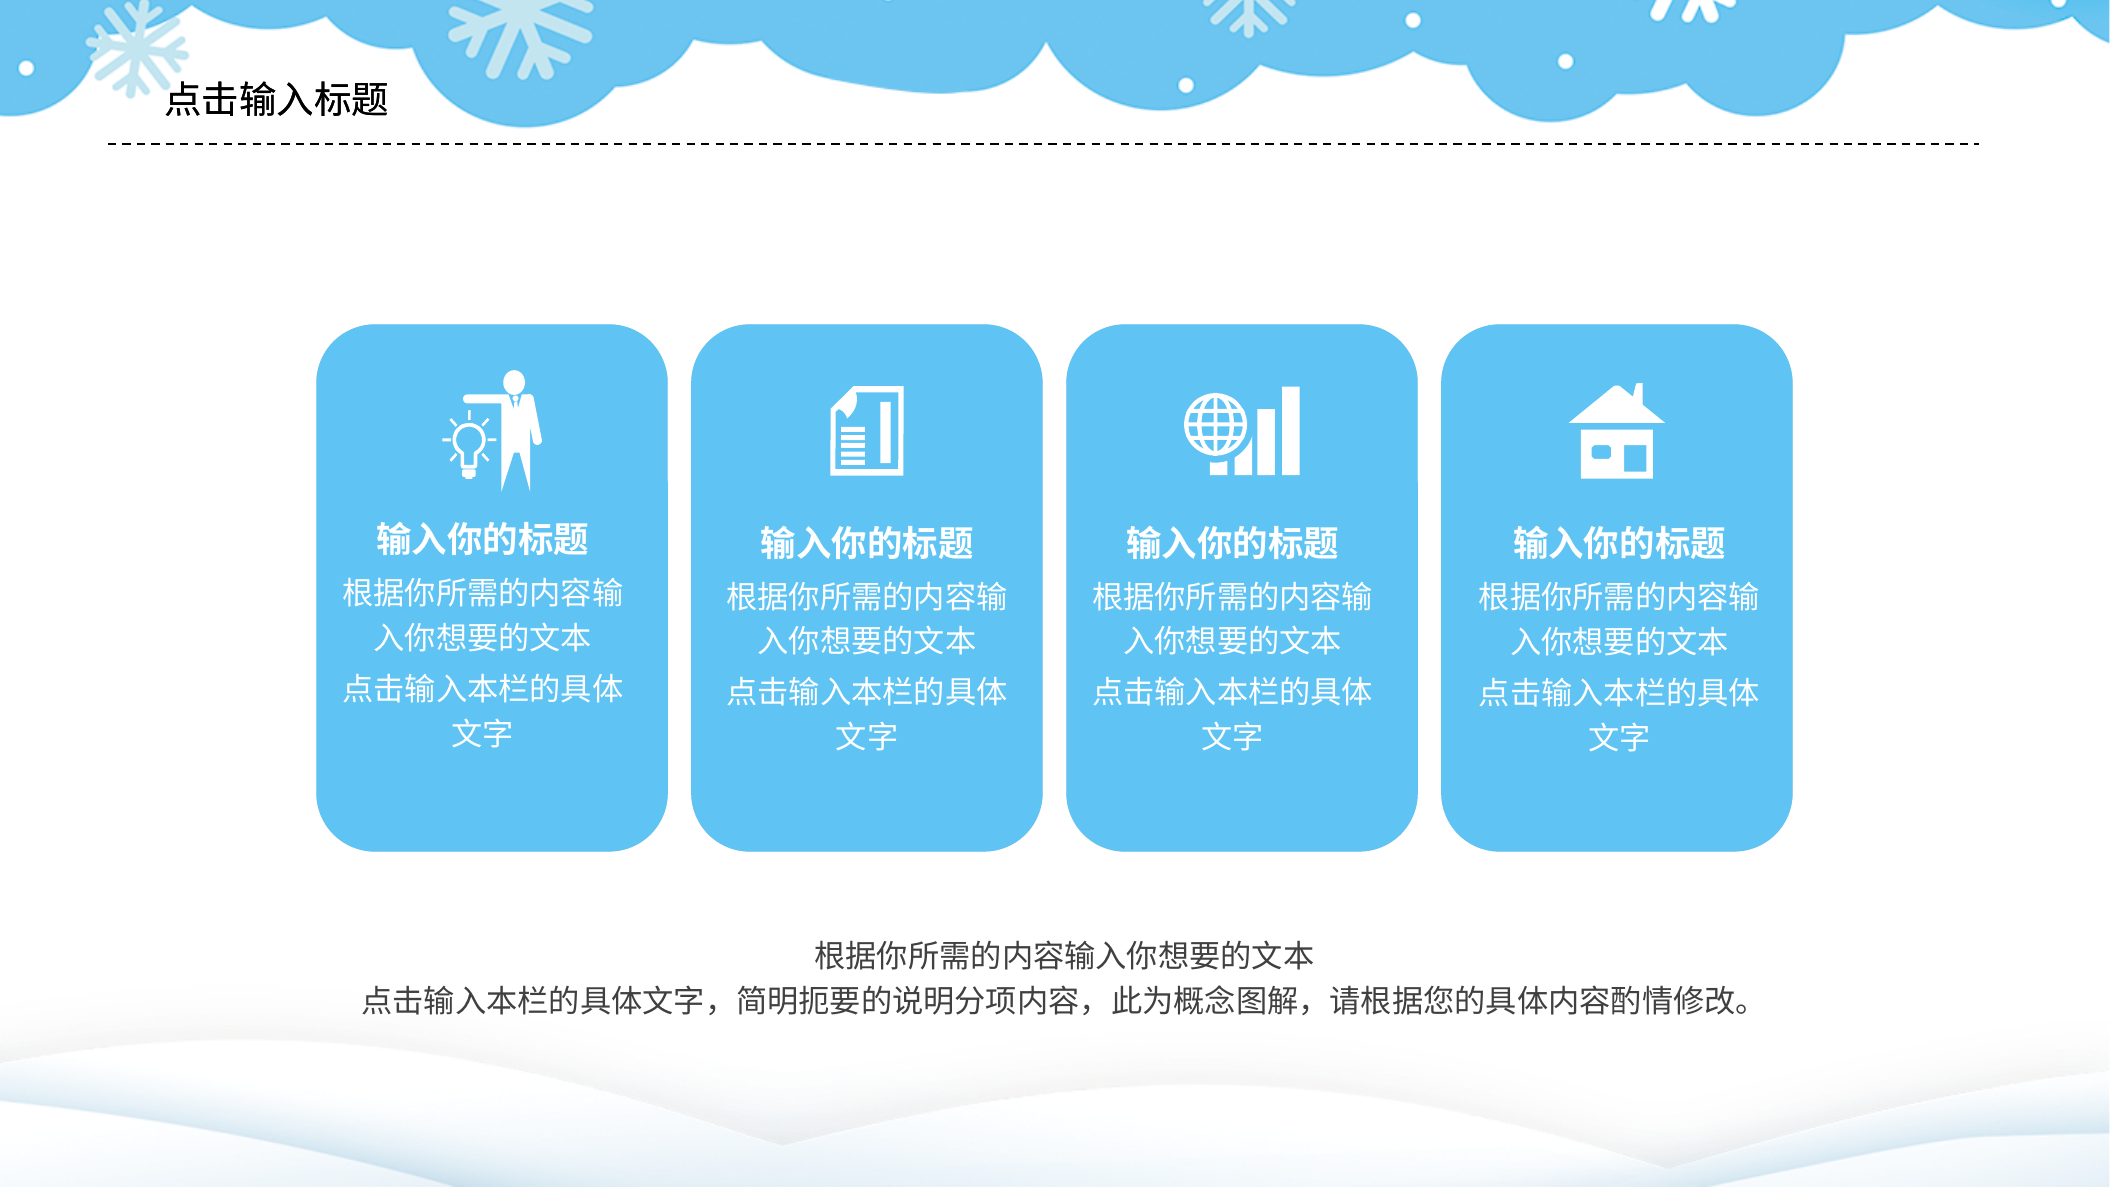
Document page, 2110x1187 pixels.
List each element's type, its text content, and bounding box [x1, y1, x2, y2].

text_box 点击输入标题 [148, 68, 406, 130]
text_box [316, 324, 1793, 1017]
picture [0, 0, 2110, 1187]
